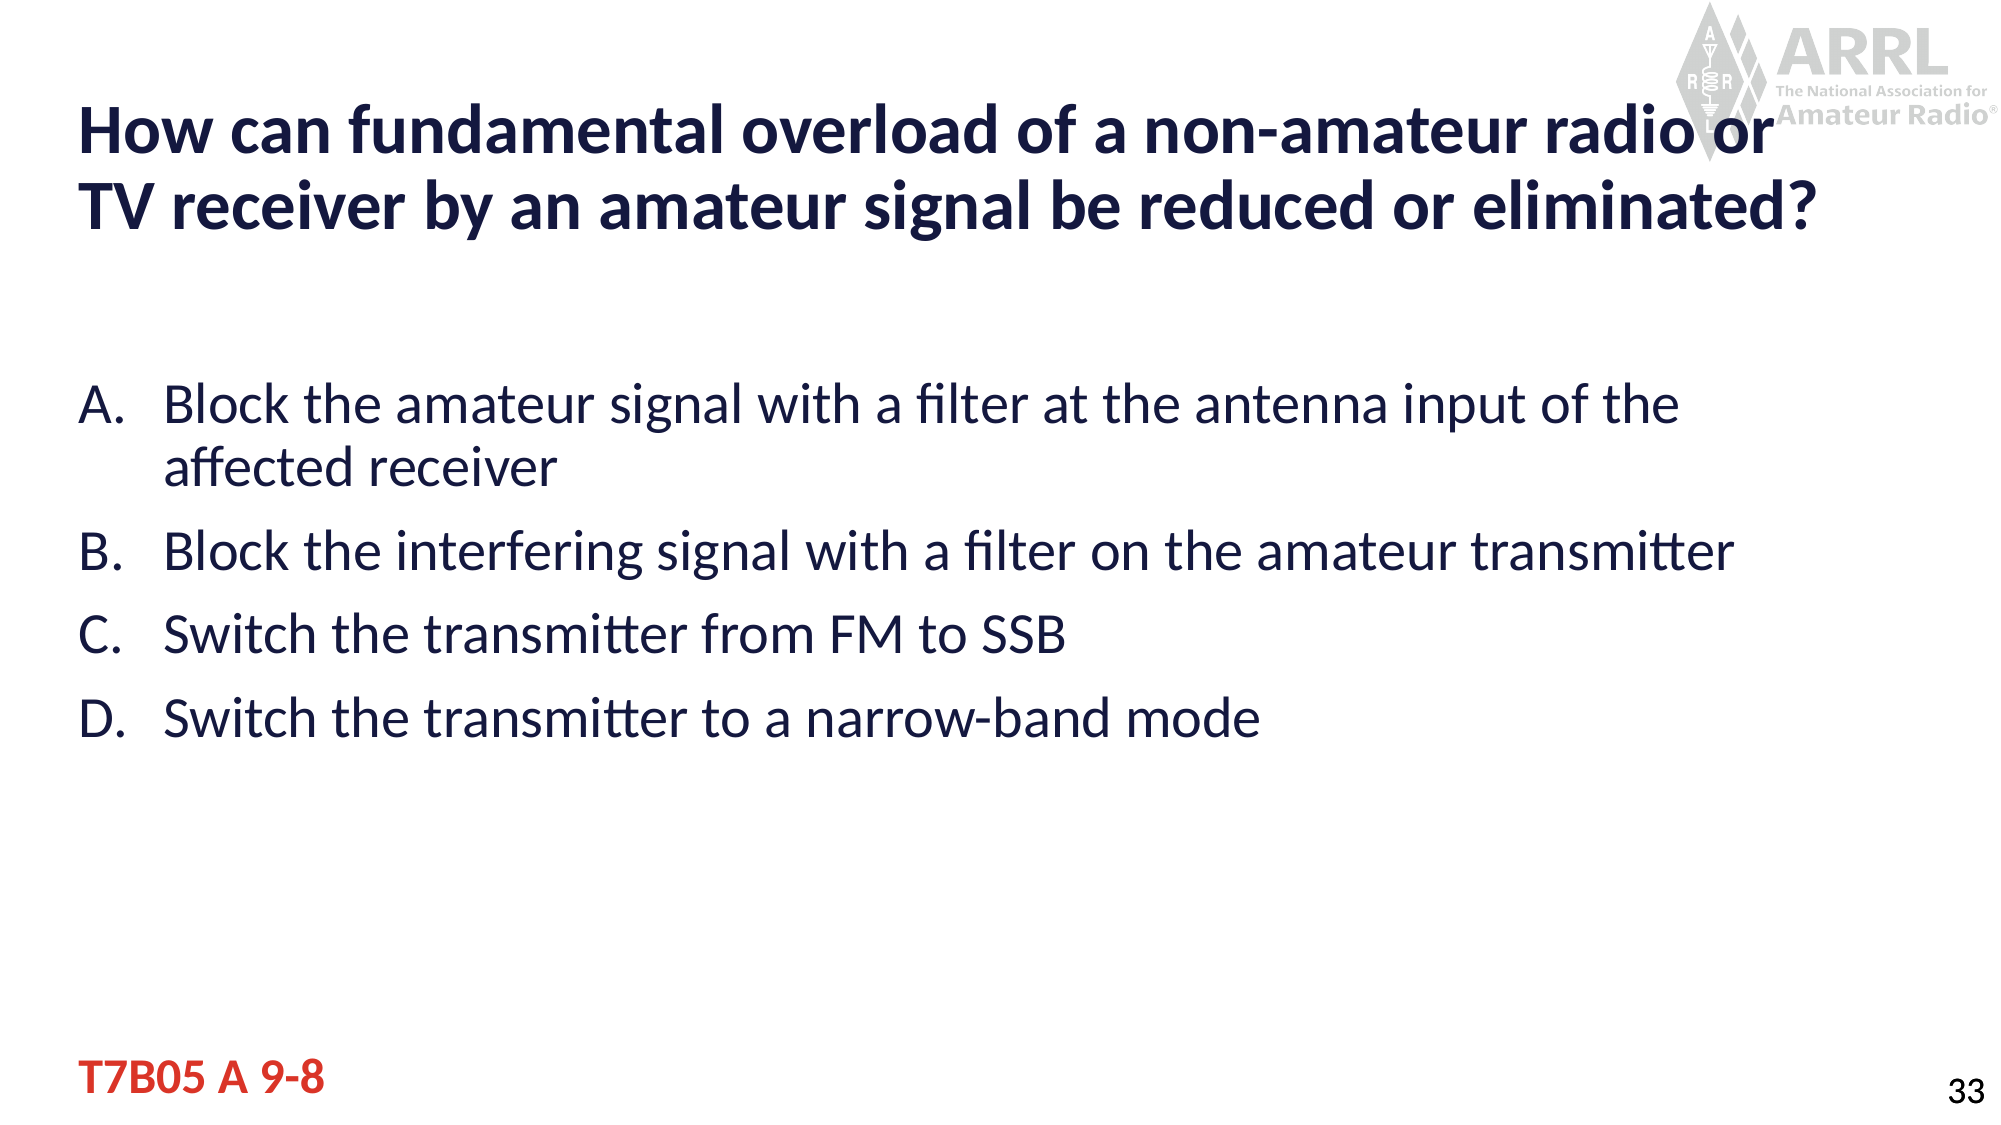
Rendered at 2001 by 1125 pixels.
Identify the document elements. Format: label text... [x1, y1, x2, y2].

picture [1674, 0, 2000, 164]
title How can fundamental overload of a non-amateur radio or TV receiver by an amateur signal be reduced or eliminated? [63, 59, 1863, 278]
text_box T7B05 A 9-8 [63, 1036, 921, 1112]
list Block the amateur signal with a filter at the antenna input of the affected receiver Block the interfering signal with a filter on the amateur transmitter Switch the transmitter from FM to SSB Switch the transmitter to a narrow-band mode [63, 365, 1863, 989]
